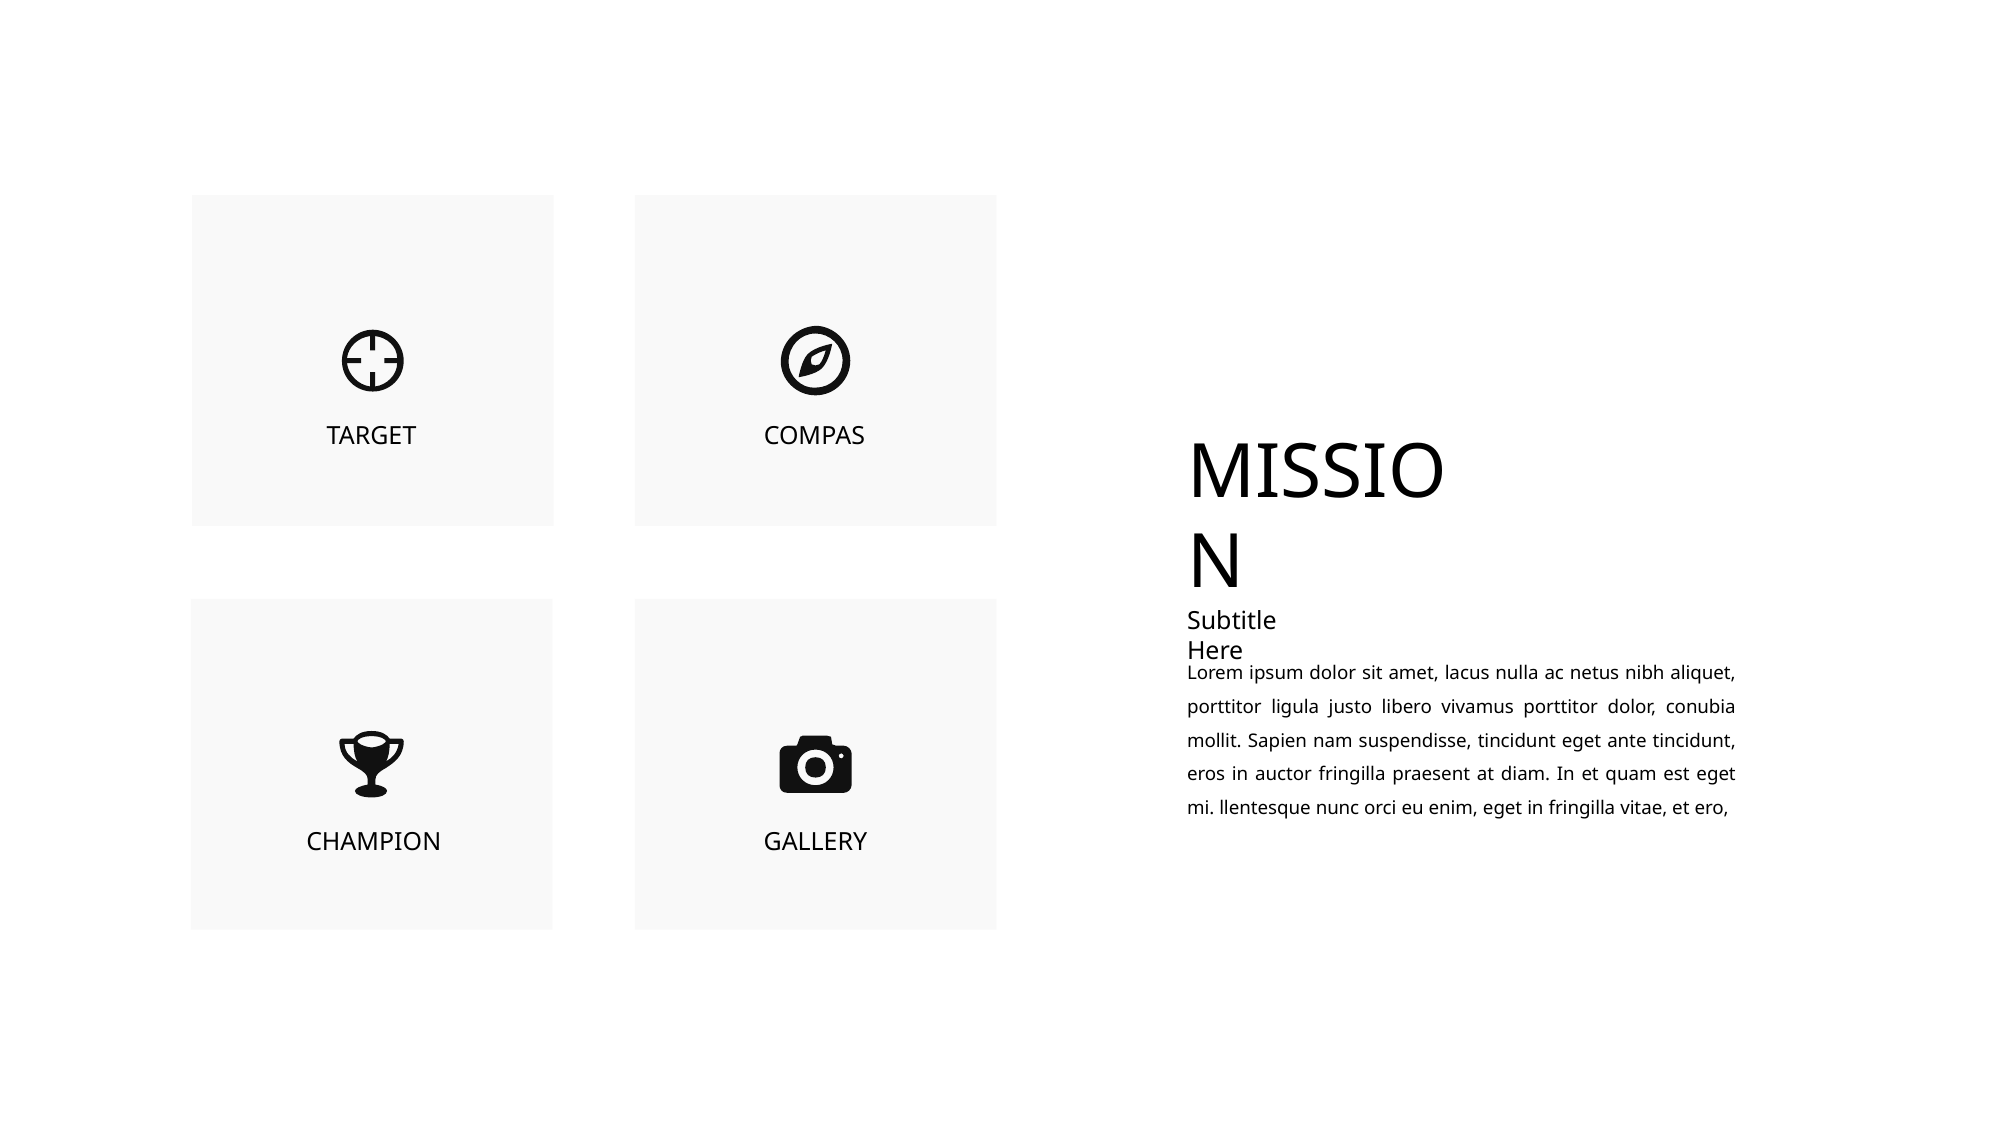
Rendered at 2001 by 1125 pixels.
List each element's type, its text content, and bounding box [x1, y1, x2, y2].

picture [158, 568, 587, 961]
picture [158, 164, 587, 557]
text_box Lorem ipsum dolor sit amet, lacus nulla ac netus nibh aliquet, porttitor ligula justo libero vivamus porttitor dolor, conubia mollit. Sapien nam suspendisse, tincidunt eget ante tincidunt, eros in auctor fringilla praesent at diam. In et quam est eget mi. llentesque nunc orci eu enim, eget in fringilla vitae, et ero, [1172, 642, 1750, 826]
text_box MISSION [1172, 415, 1464, 610]
picture [601, 164, 1030, 557]
picture [601, 568, 1030, 961]
text_box Subtitle Here [1172, 596, 1343, 672]
